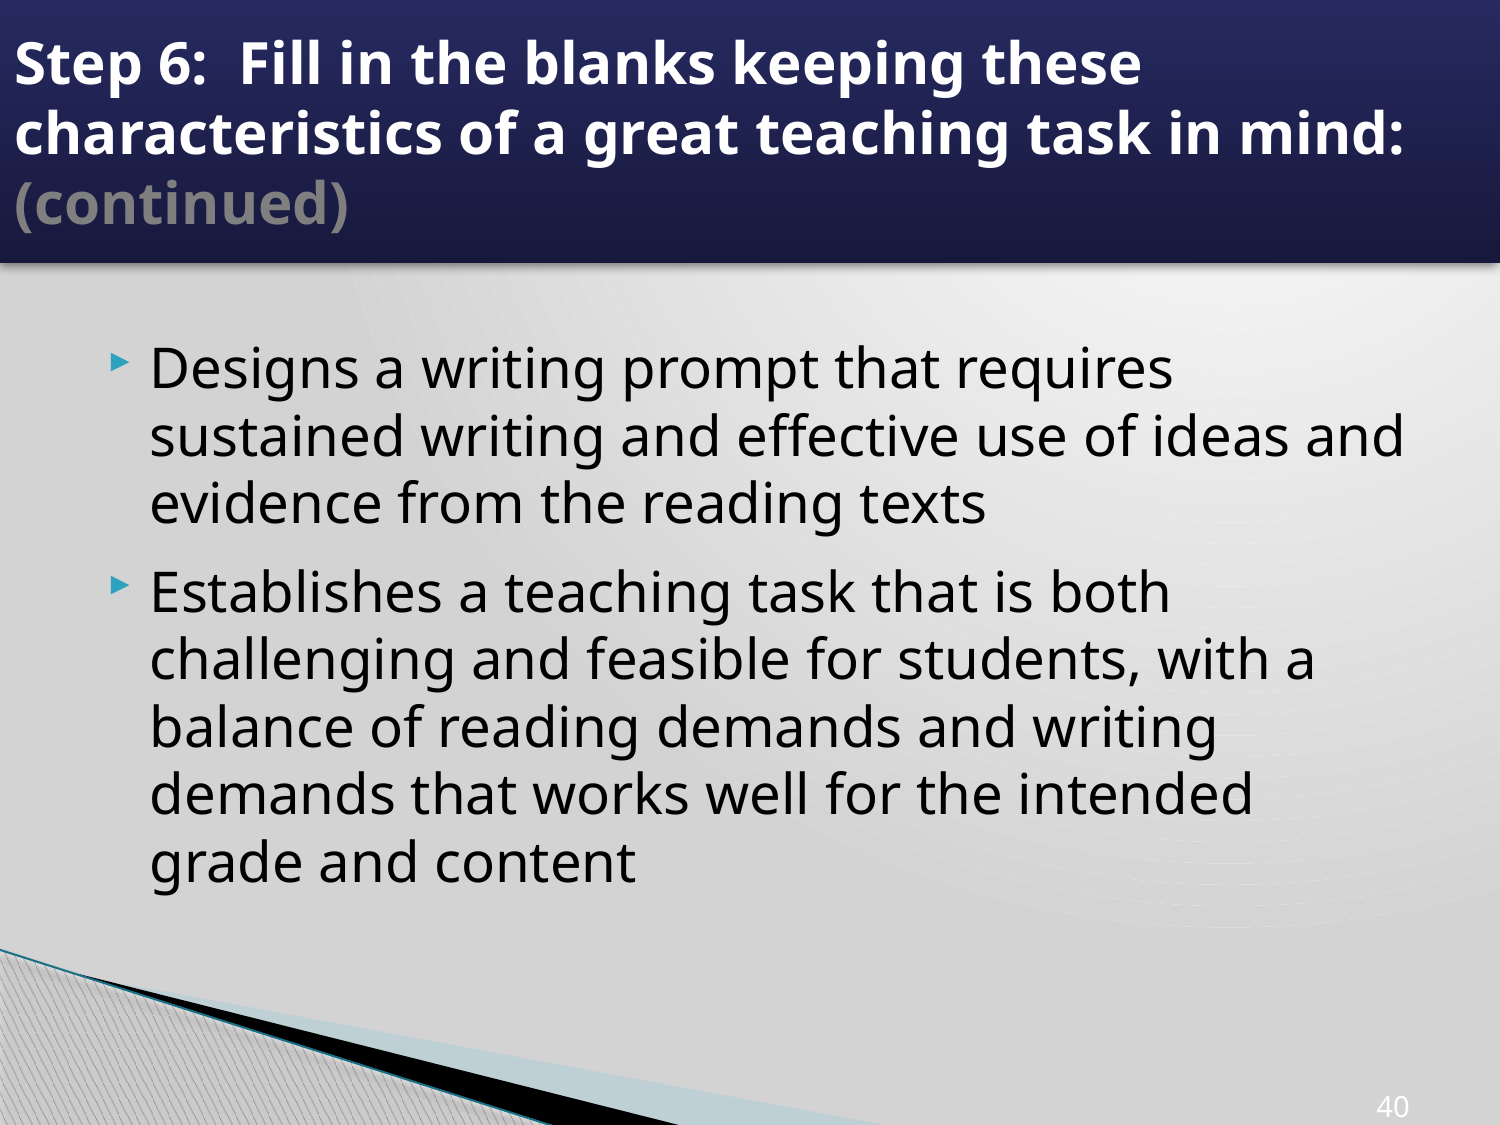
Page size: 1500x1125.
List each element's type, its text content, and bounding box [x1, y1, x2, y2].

slide_number 40 [1074, 1081, 1425, 1123]
title Step 6: Fill in the blanks keeping these characteristics of a great teaching task in mind: (continued) [0, 0, 1500, 263]
list Designs a writing prompt that requires sustained writing and effective use of ideas and evidence from the reading texts Establishes a teaching task that is both challenging and feasible for students, with a balance of reading demands and writing demands that works well for the intended grade and content [75, 324, 1425, 1005]
